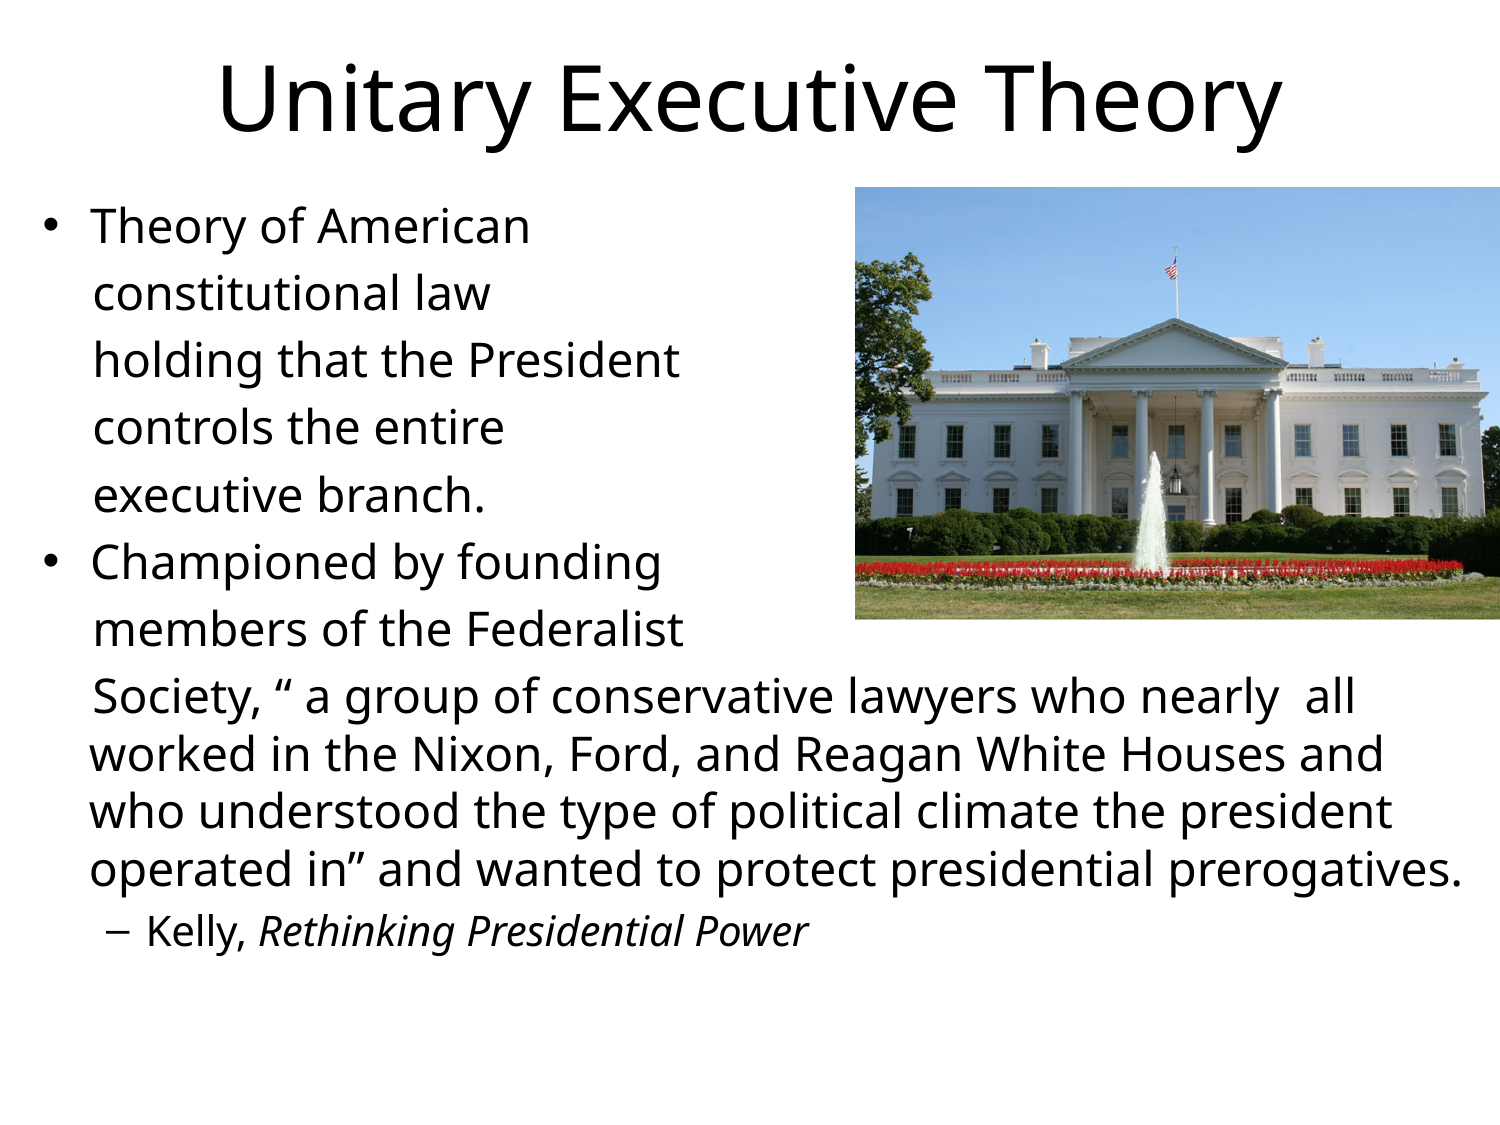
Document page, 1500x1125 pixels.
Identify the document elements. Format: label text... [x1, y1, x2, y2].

title Unitary Executive Theory [75, 1, 1425, 187]
picture [855, 187, 1500, 620]
list Theory of American constitutional law holding that the President controls the entire executive branch. Championed by founding members of the Federalist Society, “ a group of conservative lawyers who nearly all worked in the Nixon, Ford, and Reagan White Houses and who understood the type of political climate the president operated in” and wanted to protect presidential prerogatives. Kelly, Rethinking Presidential Power [27, 187, 1500, 1028]
